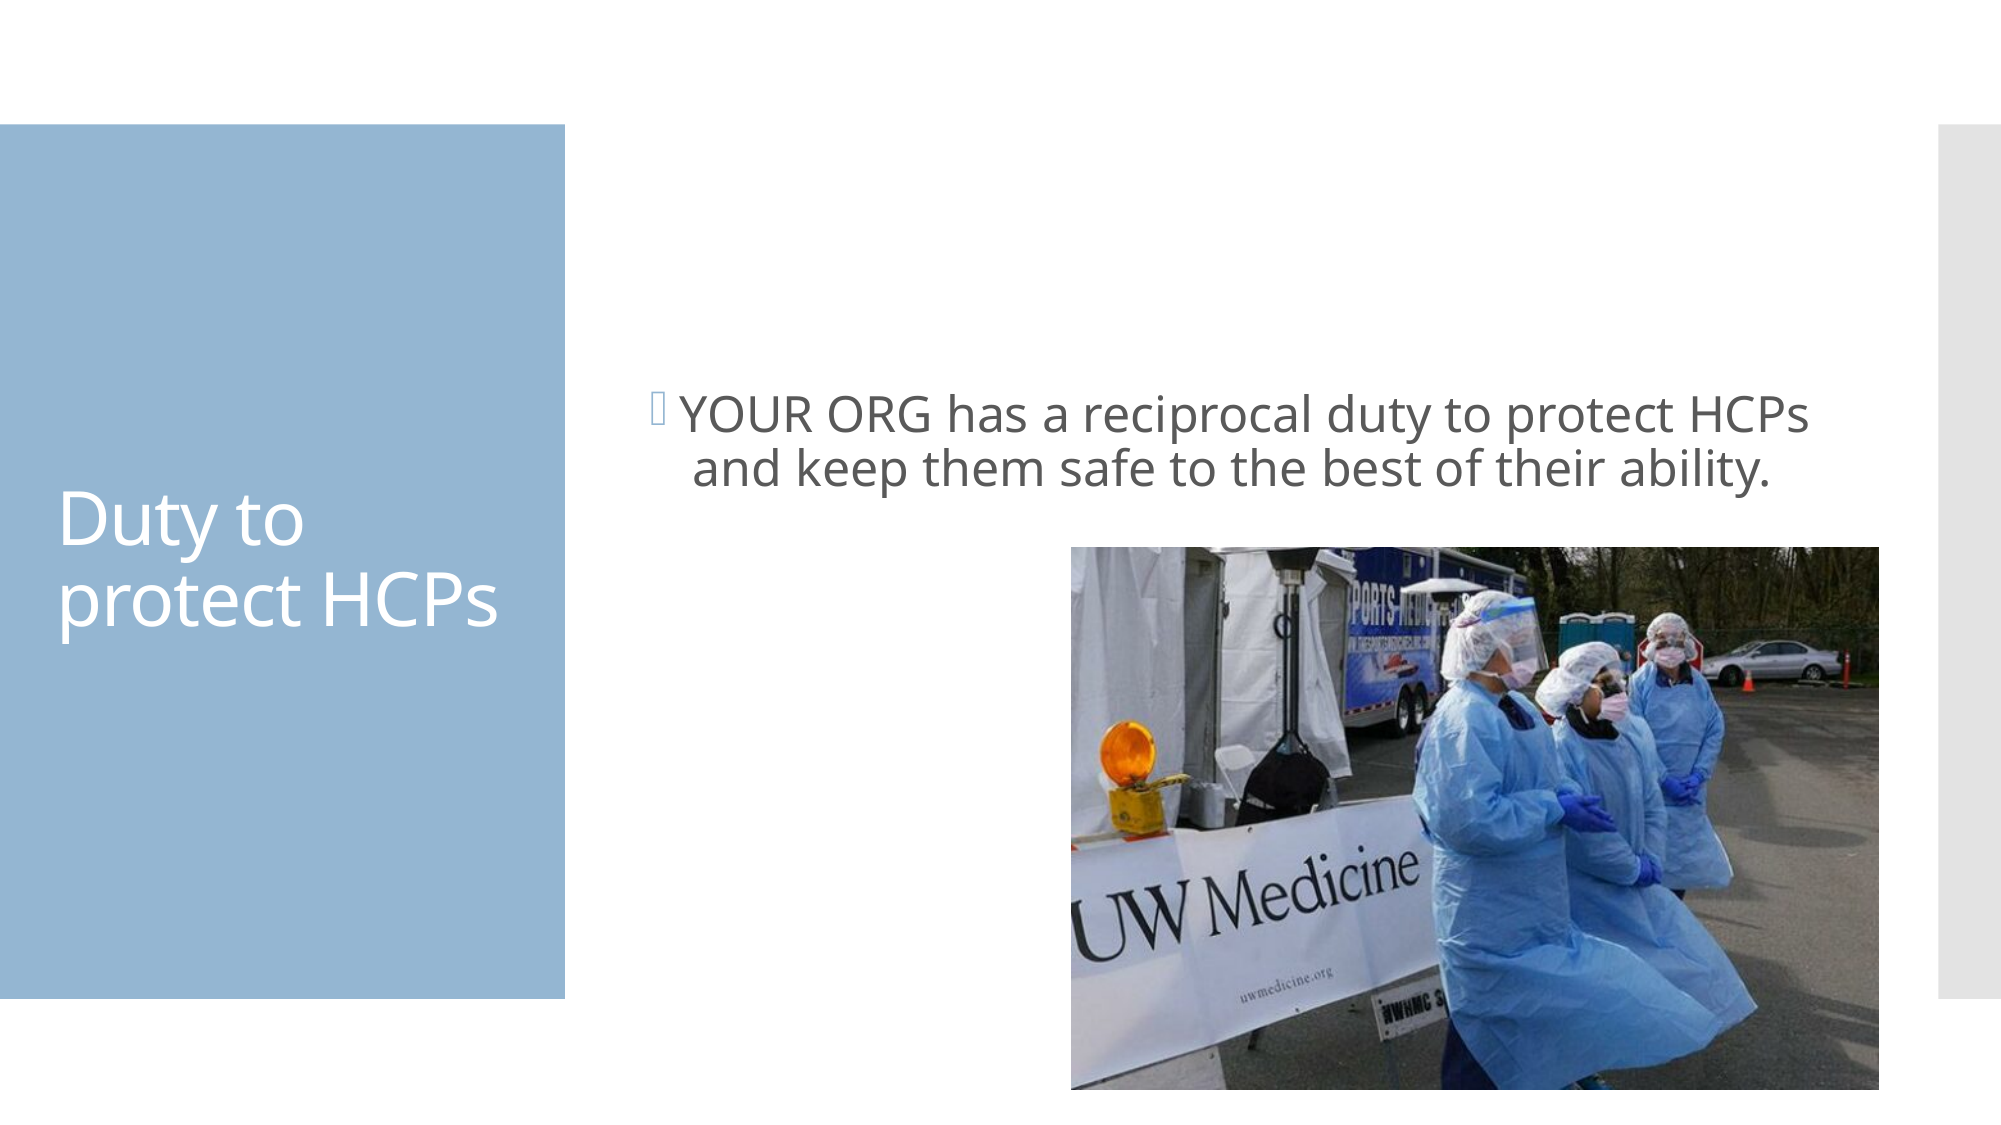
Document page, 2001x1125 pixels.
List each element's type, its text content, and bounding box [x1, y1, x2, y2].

title Duty to protect HCPs [41, 184, 525, 940]
list YOUR ORG has a reciprocal duty to protect HCPs and keep them safe to the best of their ability. [634, 141, 1835, 982]
picture [1070, 547, 1879, 1091]
